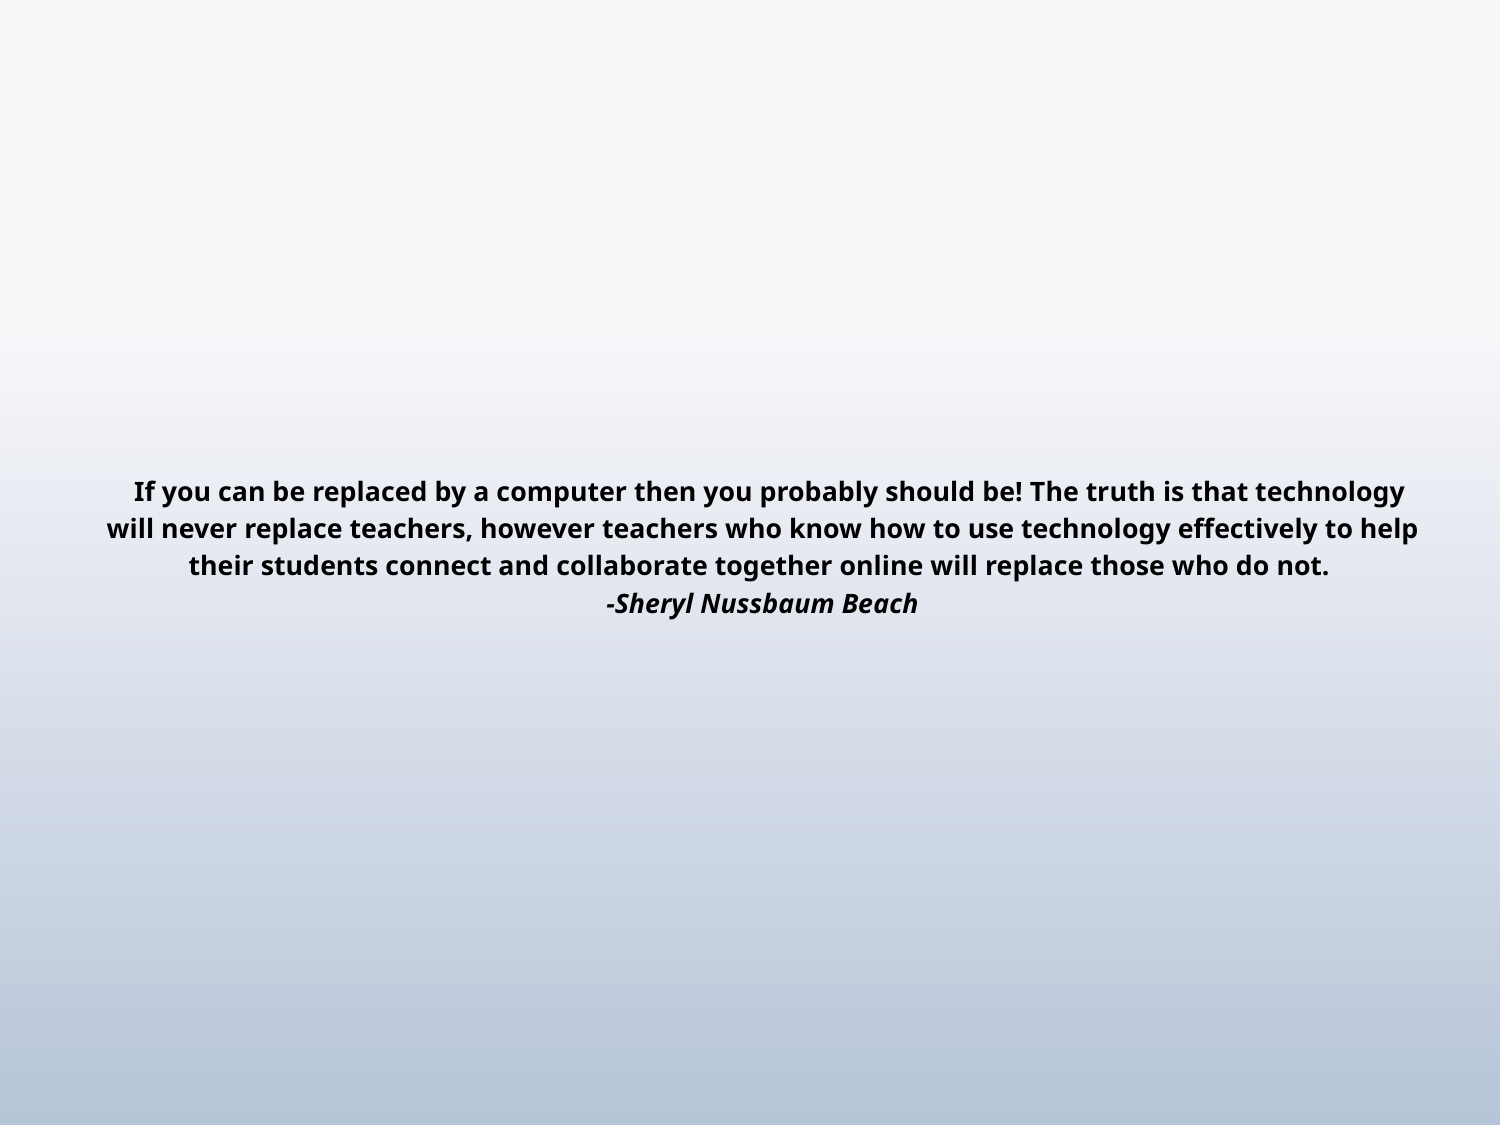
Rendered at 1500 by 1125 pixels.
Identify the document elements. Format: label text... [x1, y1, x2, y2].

title If you can be replaced by a computer then you probably should be! The truth is that technology will never replace teachers, however teachers who know how to use technology effectively to help their students connect and collaborate together online will replace those who do not. -Sheryl Nussbaum Beach [87, 450, 1438, 638]
